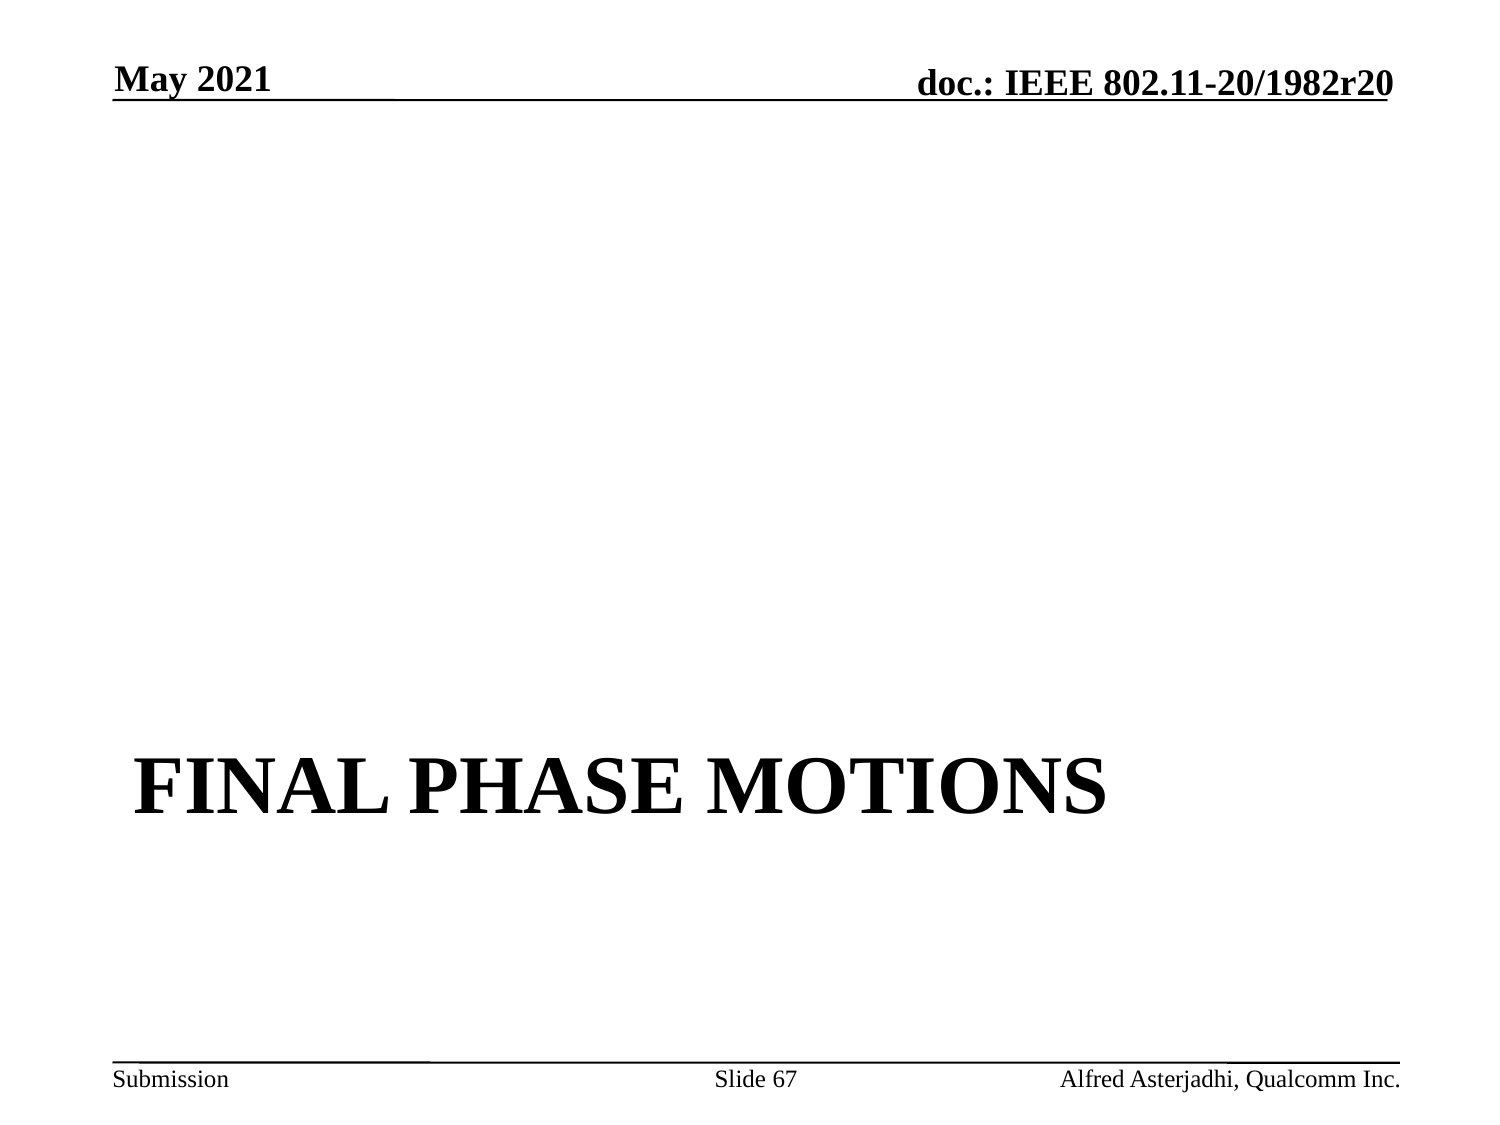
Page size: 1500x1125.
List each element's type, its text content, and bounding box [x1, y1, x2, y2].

slide_number Slide 67 [712, 1061, 800, 1123]
footer Alfred Asterjadhi, Qualcomm Inc. [878, 1061, 1402, 1093]
title Final Phase motions [118, 722, 1394, 947]
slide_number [114, 54, 423, 100]
